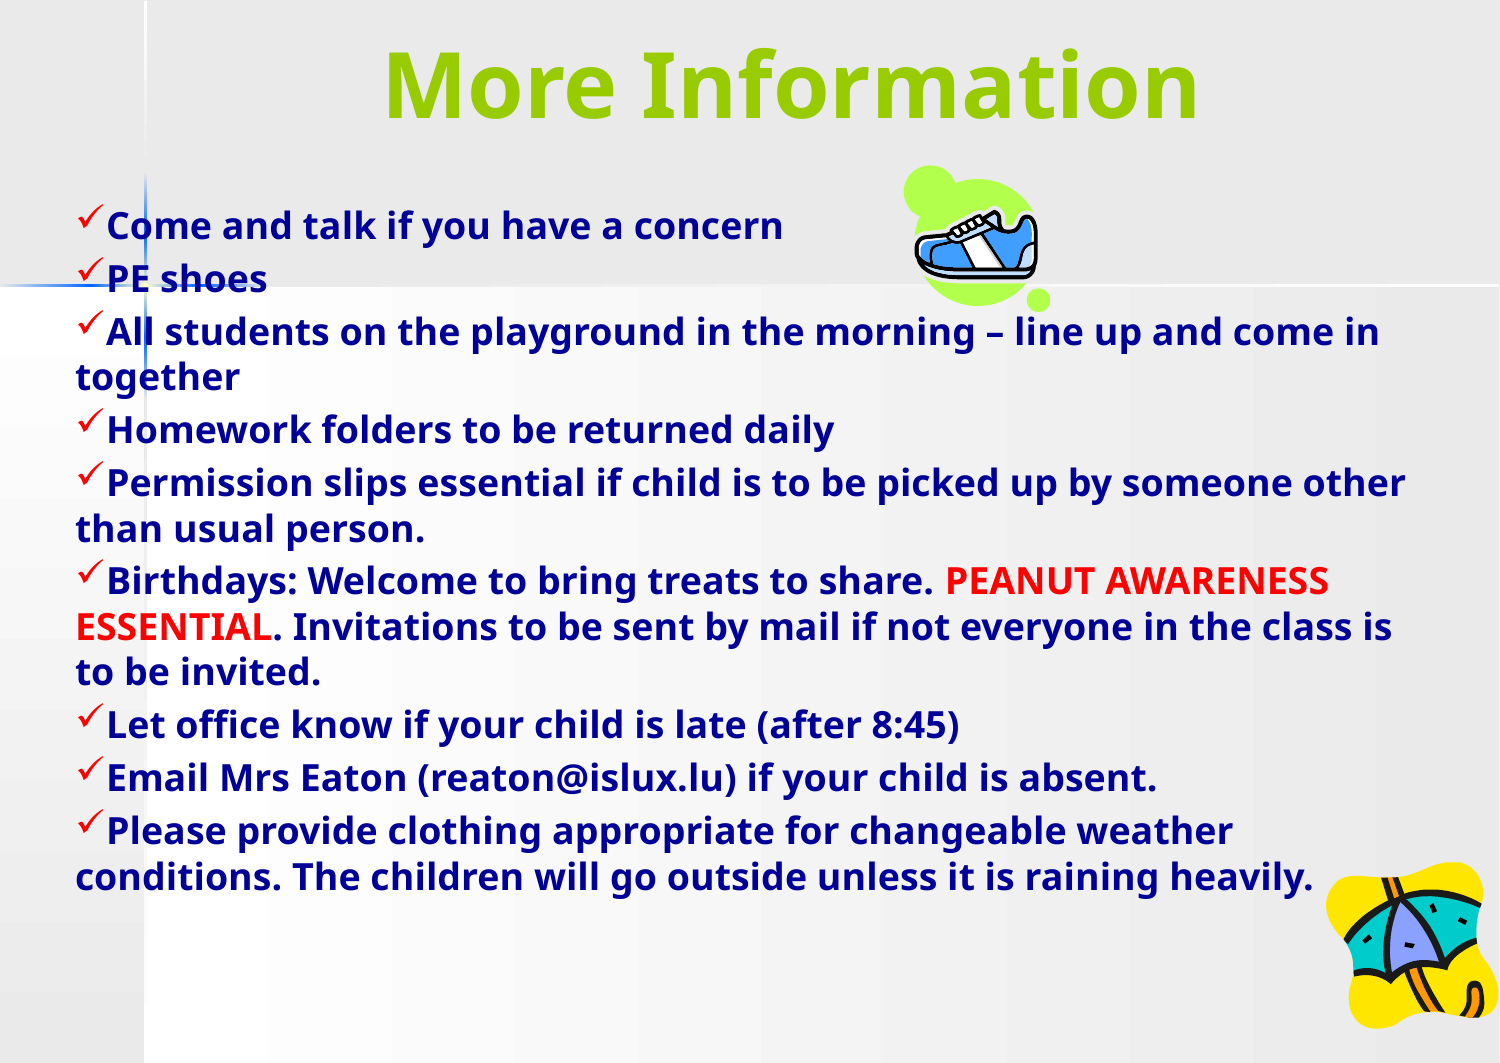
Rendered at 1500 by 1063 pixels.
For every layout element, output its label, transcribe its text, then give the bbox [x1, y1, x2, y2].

title More Information [142, 0, 1418, 200]
subtitle Come and talk if you have a concern PE shoes All students on the playground in the morning – line up and come in together Homework folders to be returned daily Permission slips essential if child is to be picked up by someone other than usual person. Birthdays: Welcome to bring treats to share. PEANUT AWARENESS ESSENTIAL. Invitations to be sent by mail if not everyone in the class is to be invited. Let office know if your child is late (after 8:45) Email Mrs Eaton (reaton@islux.lu) if your child is absent. Please provide clothing appropriate for changeable weather conditions. The children will go outside unless it is raining heavily. [74, 248, 1426, 951]
picture [1325, 861, 1500, 1031]
picture [903, 165, 1051, 313]
